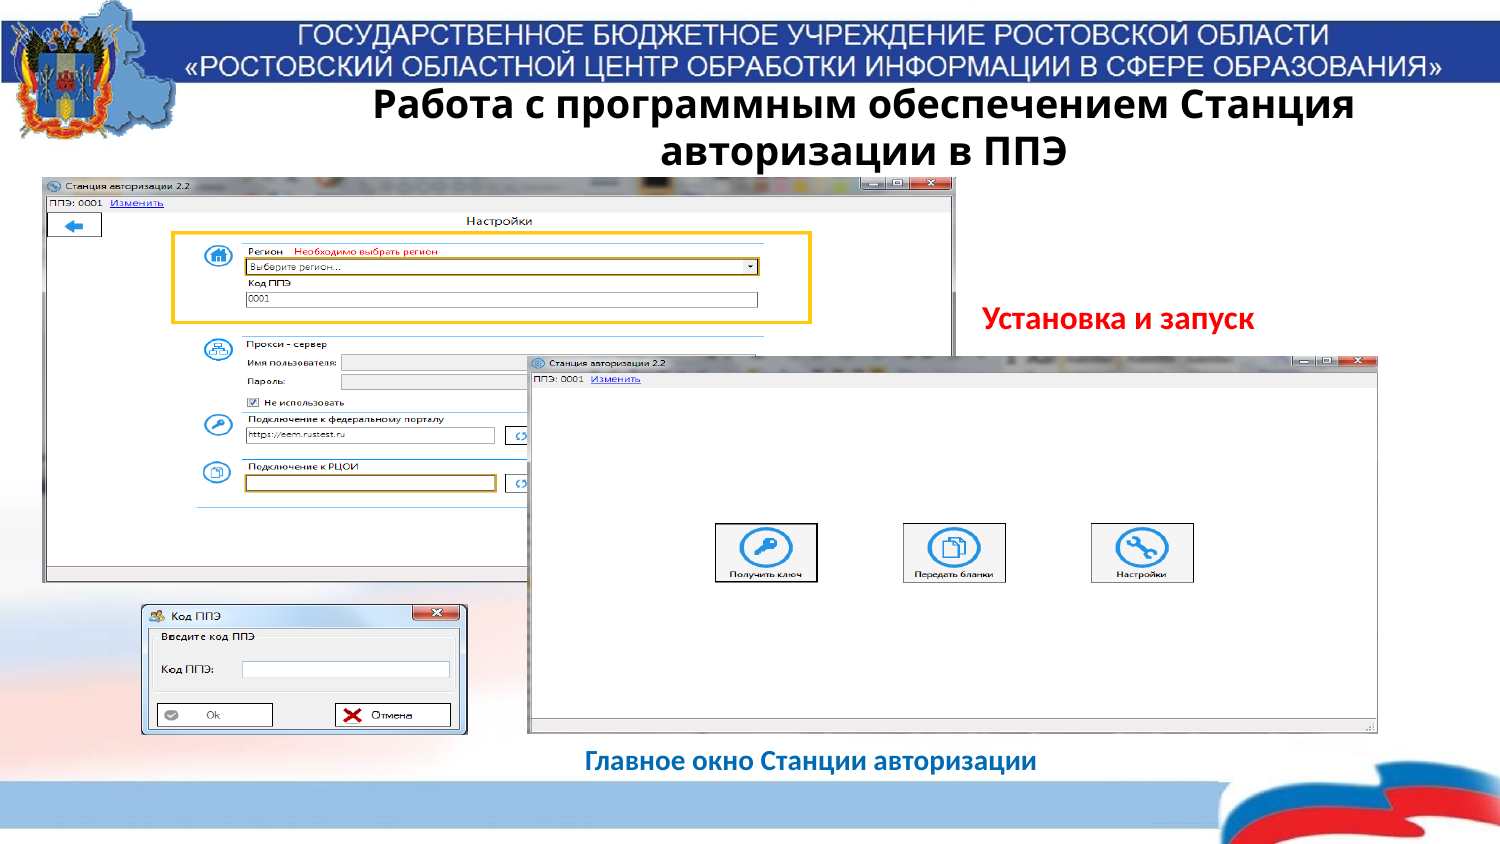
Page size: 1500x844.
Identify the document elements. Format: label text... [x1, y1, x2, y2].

text_box Установка и запуск [974, 291, 1479, 332]
text_box Главное окно Станции авторизации [577, 737, 1327, 780]
picture [0, 0, 1500, 844]
text_box Работа с программным обеспечением Станция авторизации в ППЭ [291, 74, 1438, 178]
